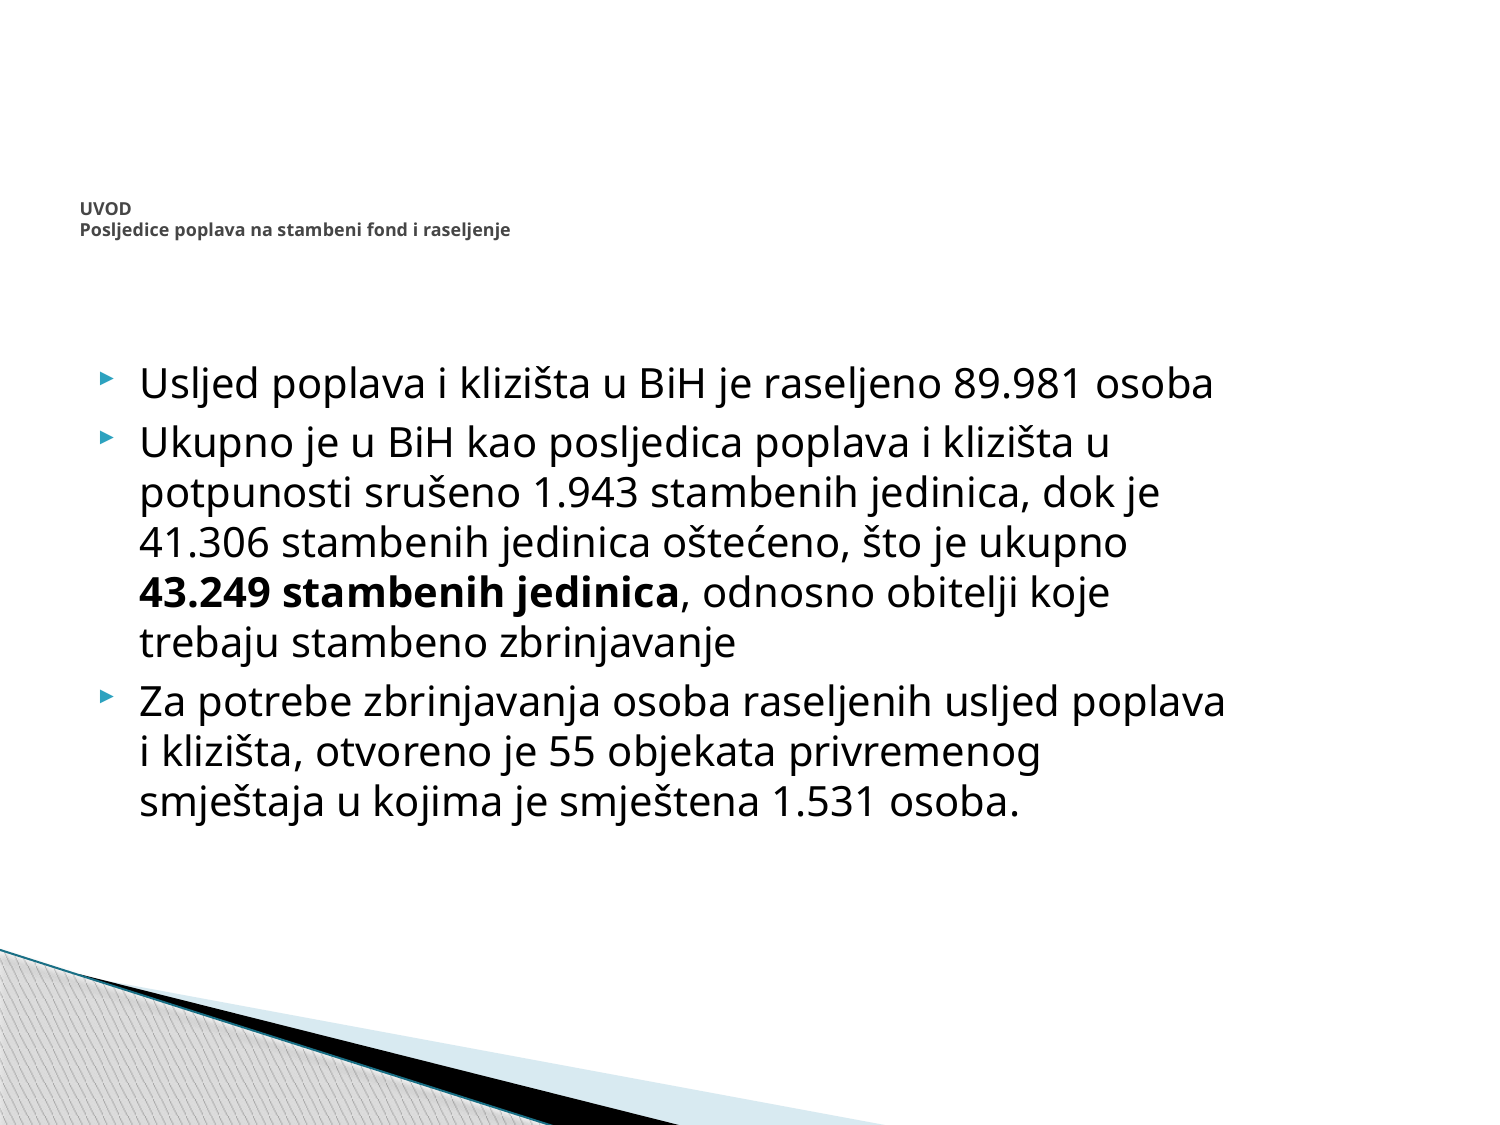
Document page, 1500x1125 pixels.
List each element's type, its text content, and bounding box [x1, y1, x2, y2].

title UVOD Posljedice poplava na stambeni fond i raseljenje [64, 137, 1253, 325]
list Usljed poplava i klizišta u BiH je raseljeno 89.981 osoba Ukupno je u BiH kao posljedica poplava i klizišta u potpunosti srušeno 1.943 stambenih jedinica, dok je 41.306 stambenih jedinica oštećeno, što je ukupno 43.249 stambenih jedinica, odnosno obitelji koje trebaju stambeno zbrinjavanje Za potrebe zbrinjavanja osoba raseljenih usljed poplava i klizišta, otvoreno je 55 objekata privremenog smještaja u kojima je smještena 1.531 osoba. [64, 349, 1253, 1047]
